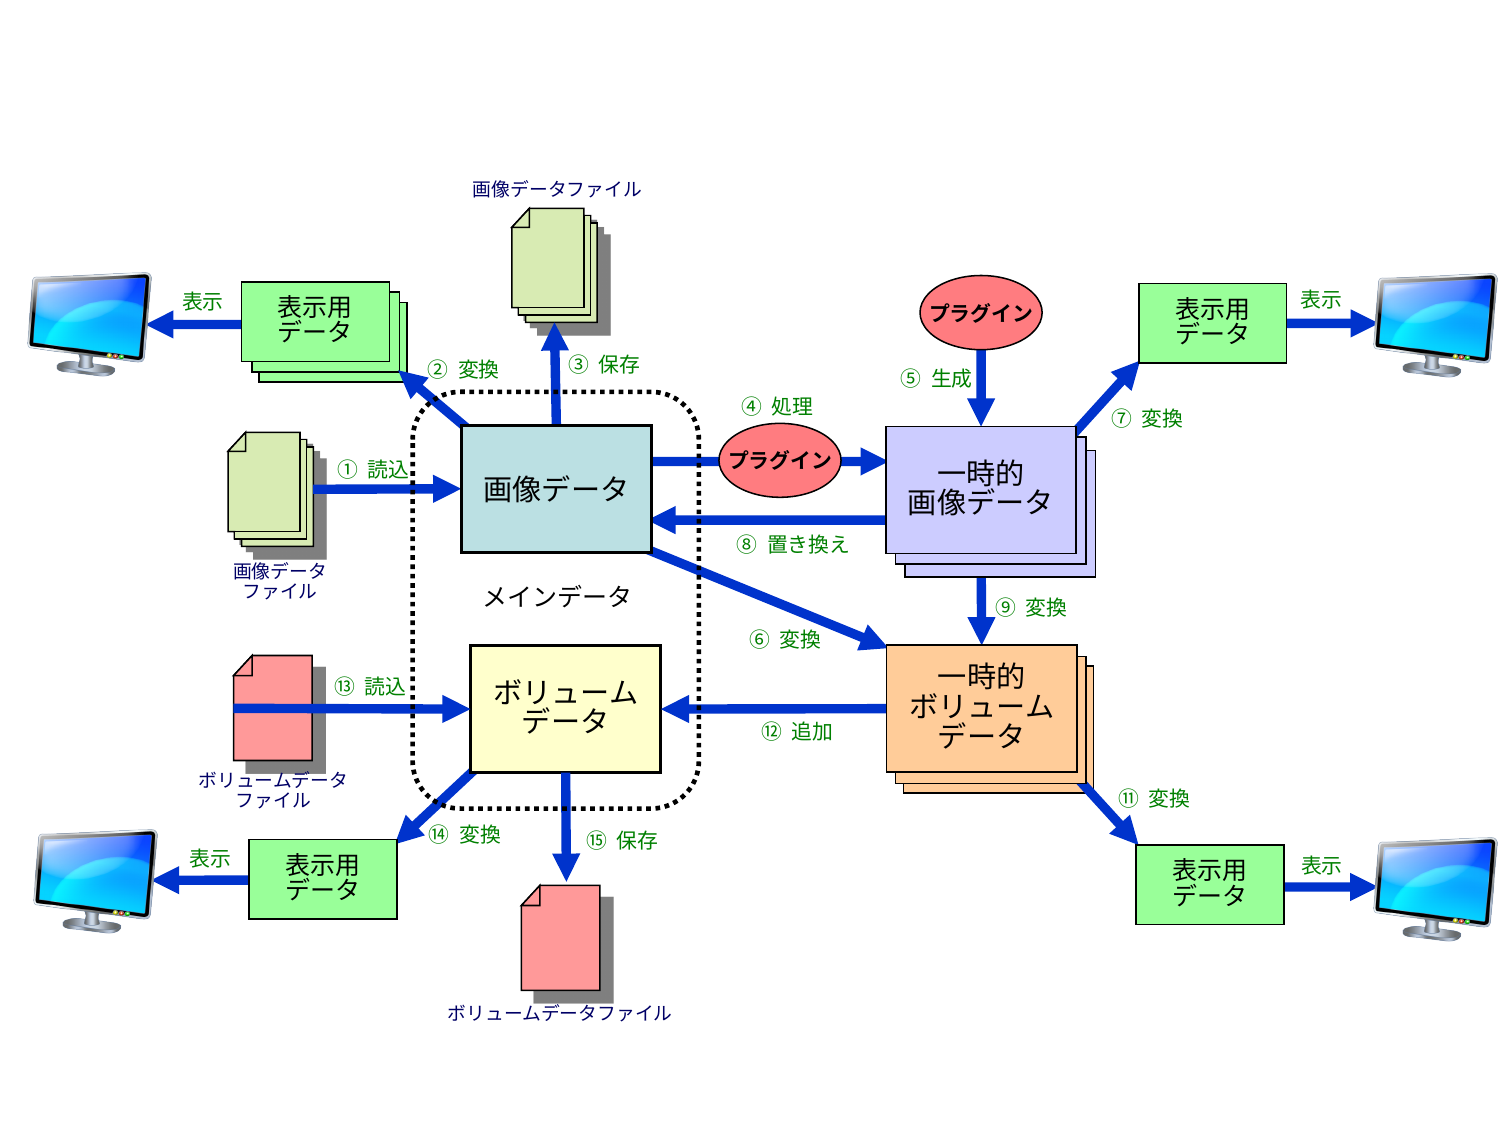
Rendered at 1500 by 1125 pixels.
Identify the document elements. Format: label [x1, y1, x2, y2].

text_box [23, 170, 1500, 1032]
